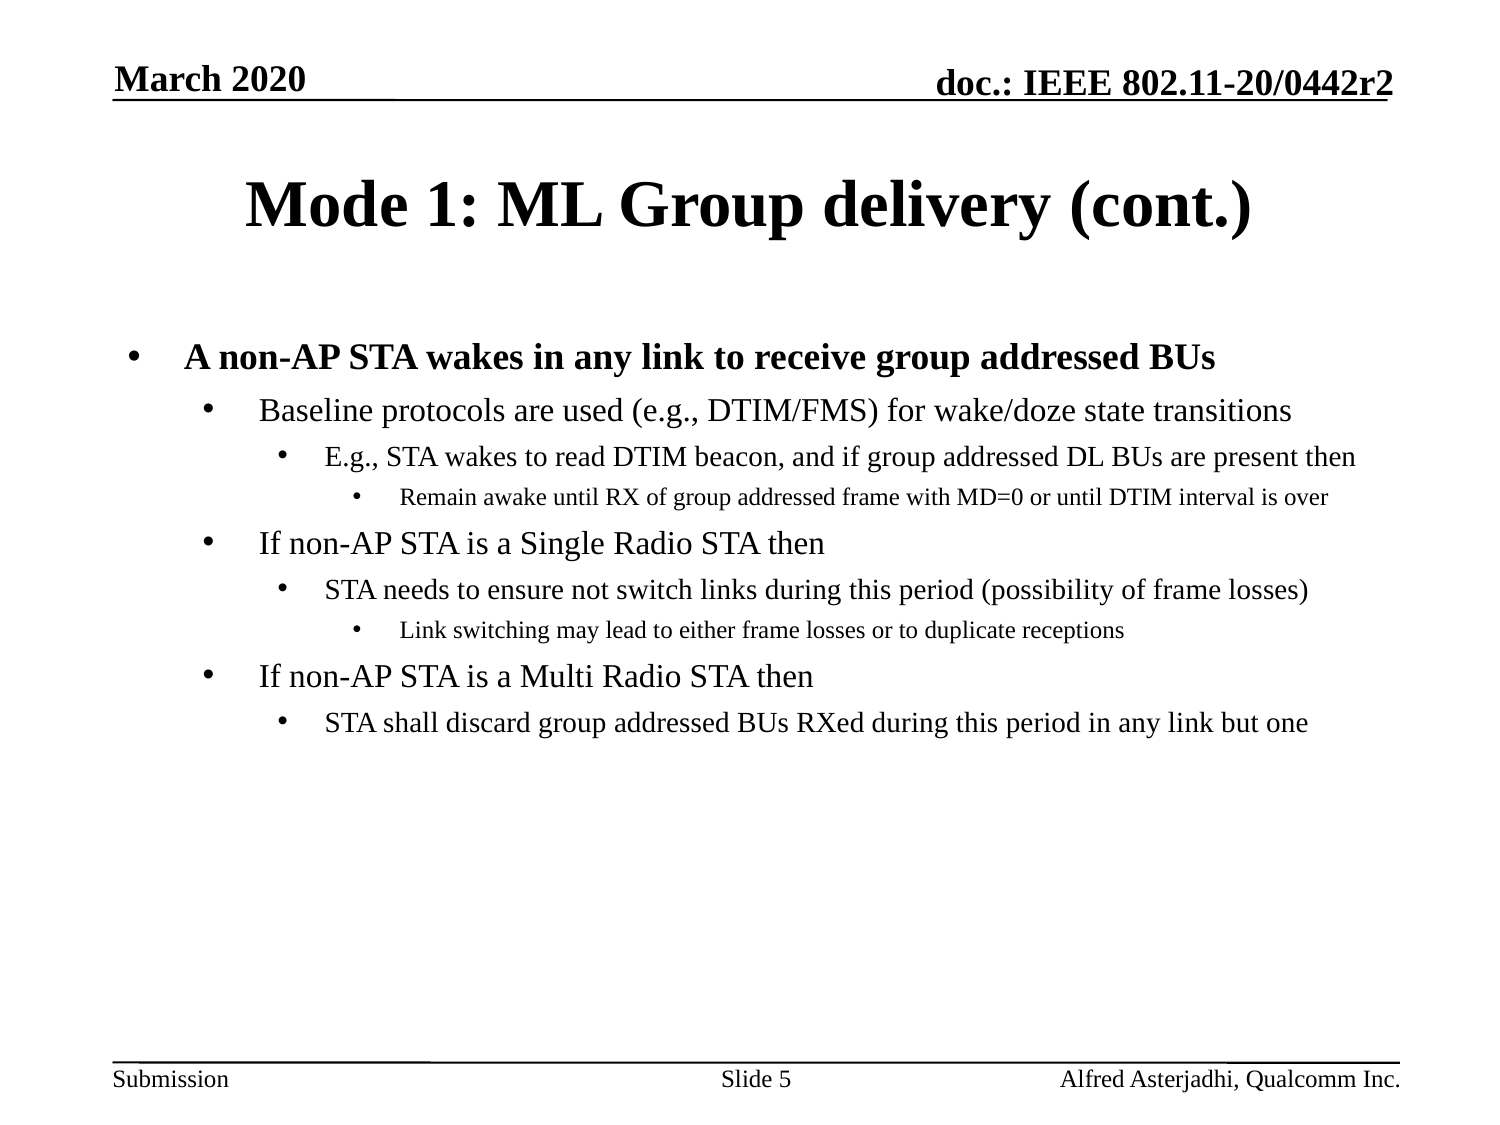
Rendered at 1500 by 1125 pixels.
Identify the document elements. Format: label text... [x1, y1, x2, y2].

list A non-AP STA wakes in any link to receive group addressed BUs Baseline protocols are used (e.g., DTIM/FMS) for wake/doze state transitions E.g., STA wakes to read DTIM beacon, and if group addressed DL BUs are present then Remain awake until RX of group addressed frame with MD=0 or until DTIM interval is over If non-AP STA is a Single Radio STA then STA needs to ensure not switch links during this period (possibility of frame losses) Link switching may lead to either frame losses or to duplicate receptions If non-AP STA is a Multi Radio STA then STA shall discard group addressed BUs RXed during this period in any link but one [112, 324, 1388, 1000]
title Mode 1: ML Group delivery (cont.) [112, 112, 1388, 288]
footer Alfred Asterjadhi, Qualcomm Inc. [878, 1061, 1402, 1093]
slide_number Slide 5 [712, 1061, 800, 1123]
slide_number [114, 54, 423, 100]
